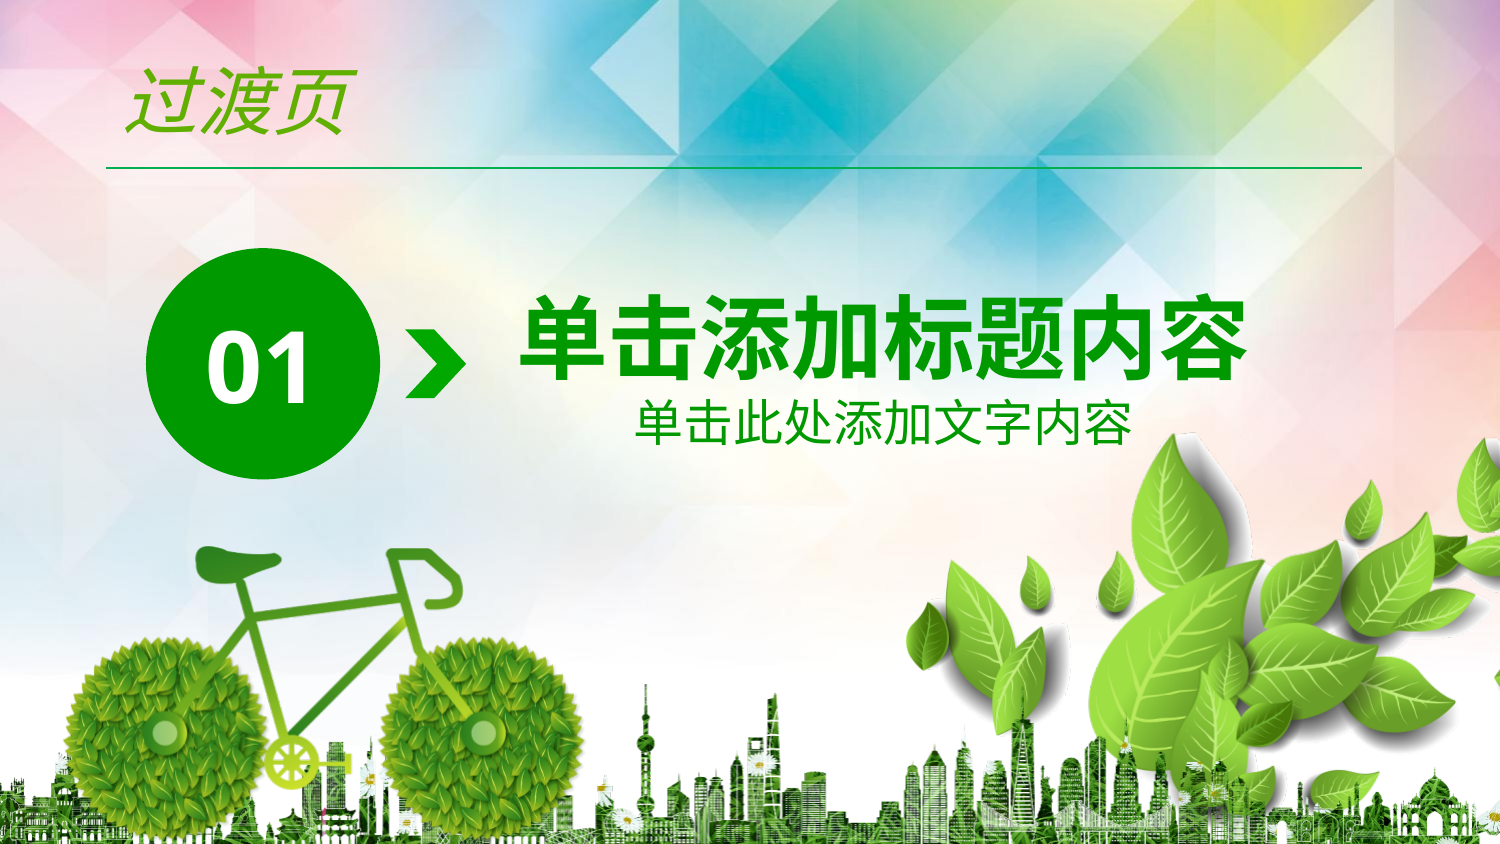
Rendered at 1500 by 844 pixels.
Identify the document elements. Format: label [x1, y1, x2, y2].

text_box [0, 0, 1500, 844]
